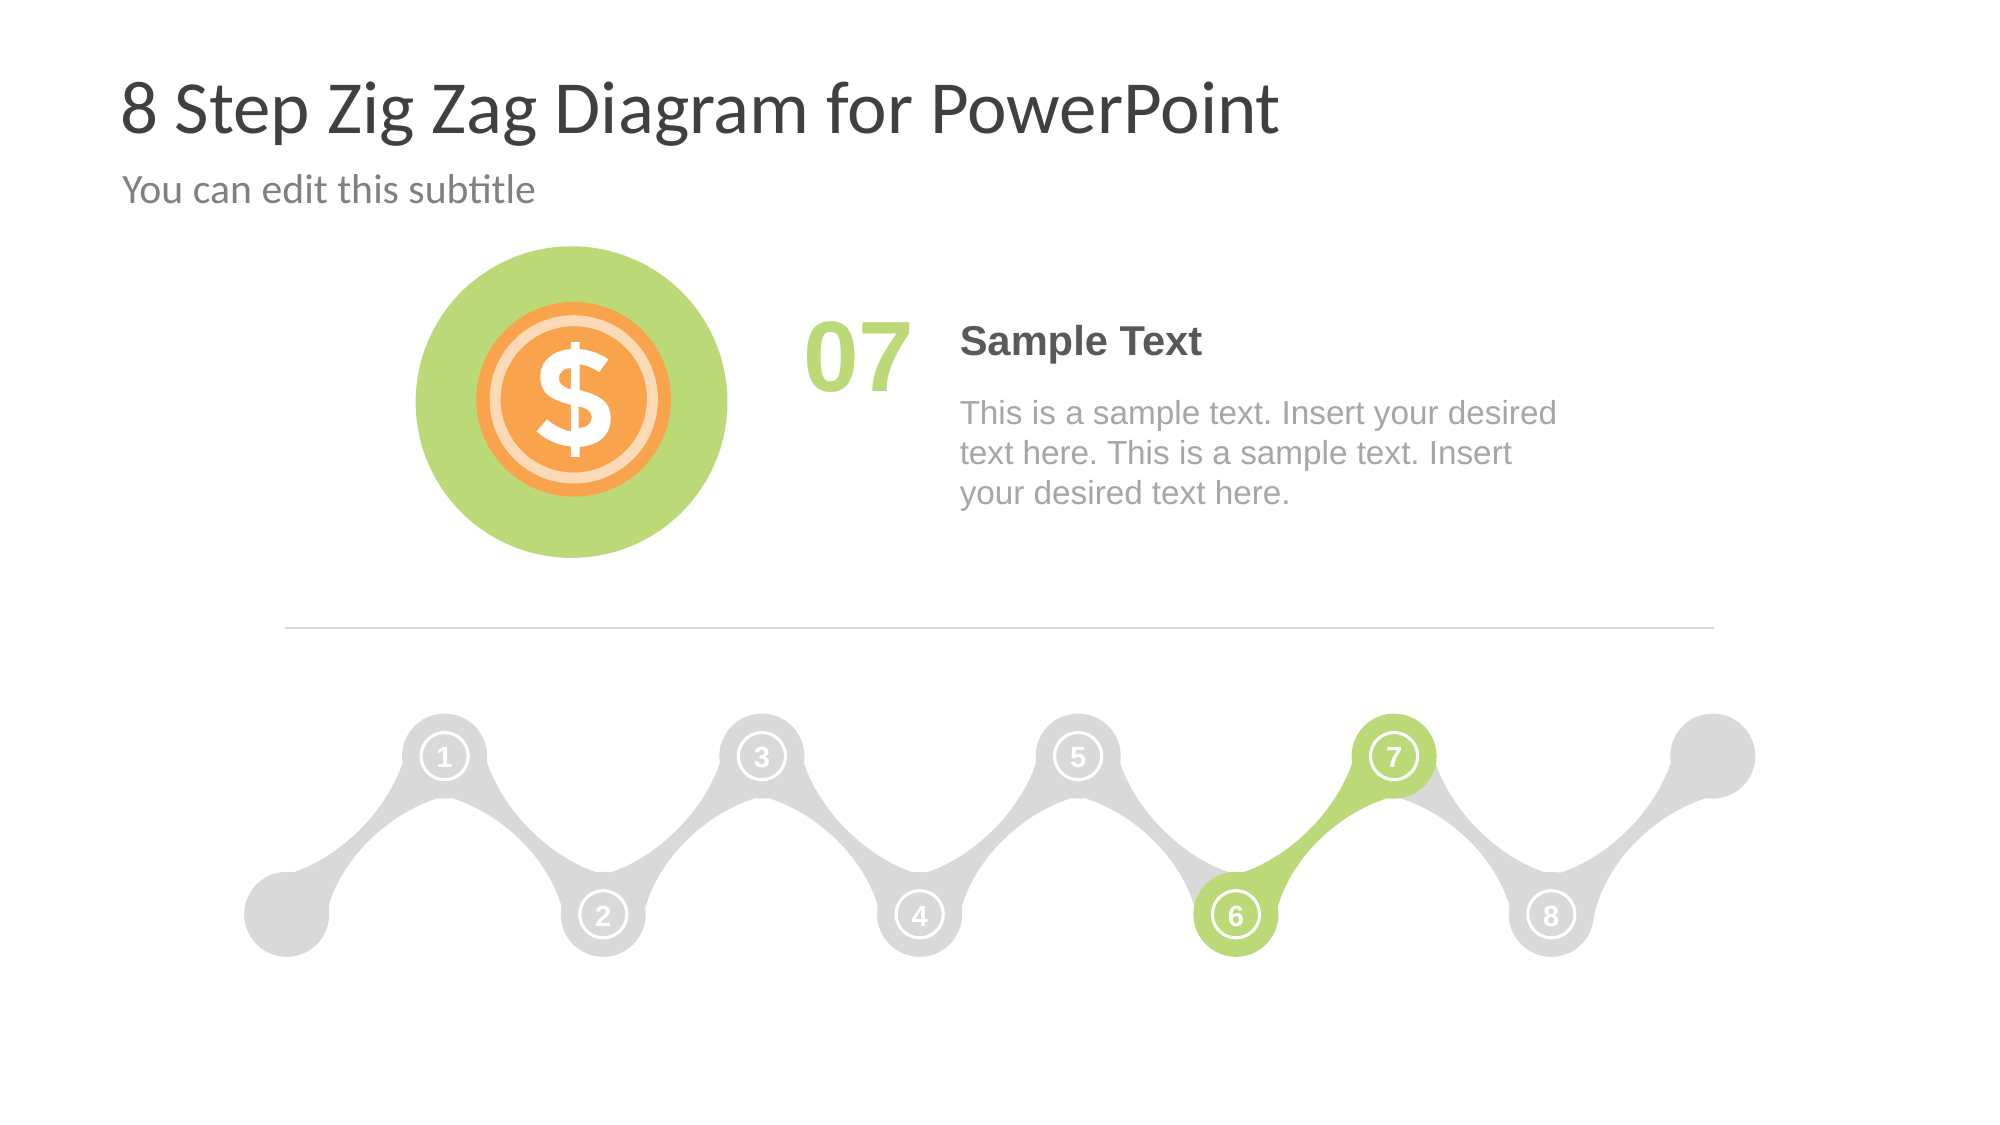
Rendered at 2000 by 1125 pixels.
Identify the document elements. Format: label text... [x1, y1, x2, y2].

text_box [415, 245, 728, 559]
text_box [787, 283, 1582, 521]
title 8 Step Zig Zag Diagram for PowerPoint [99, 45, 1900, 162]
text_box You can edit this subtitle [107, 154, 758, 220]
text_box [243, 713, 1756, 958]
